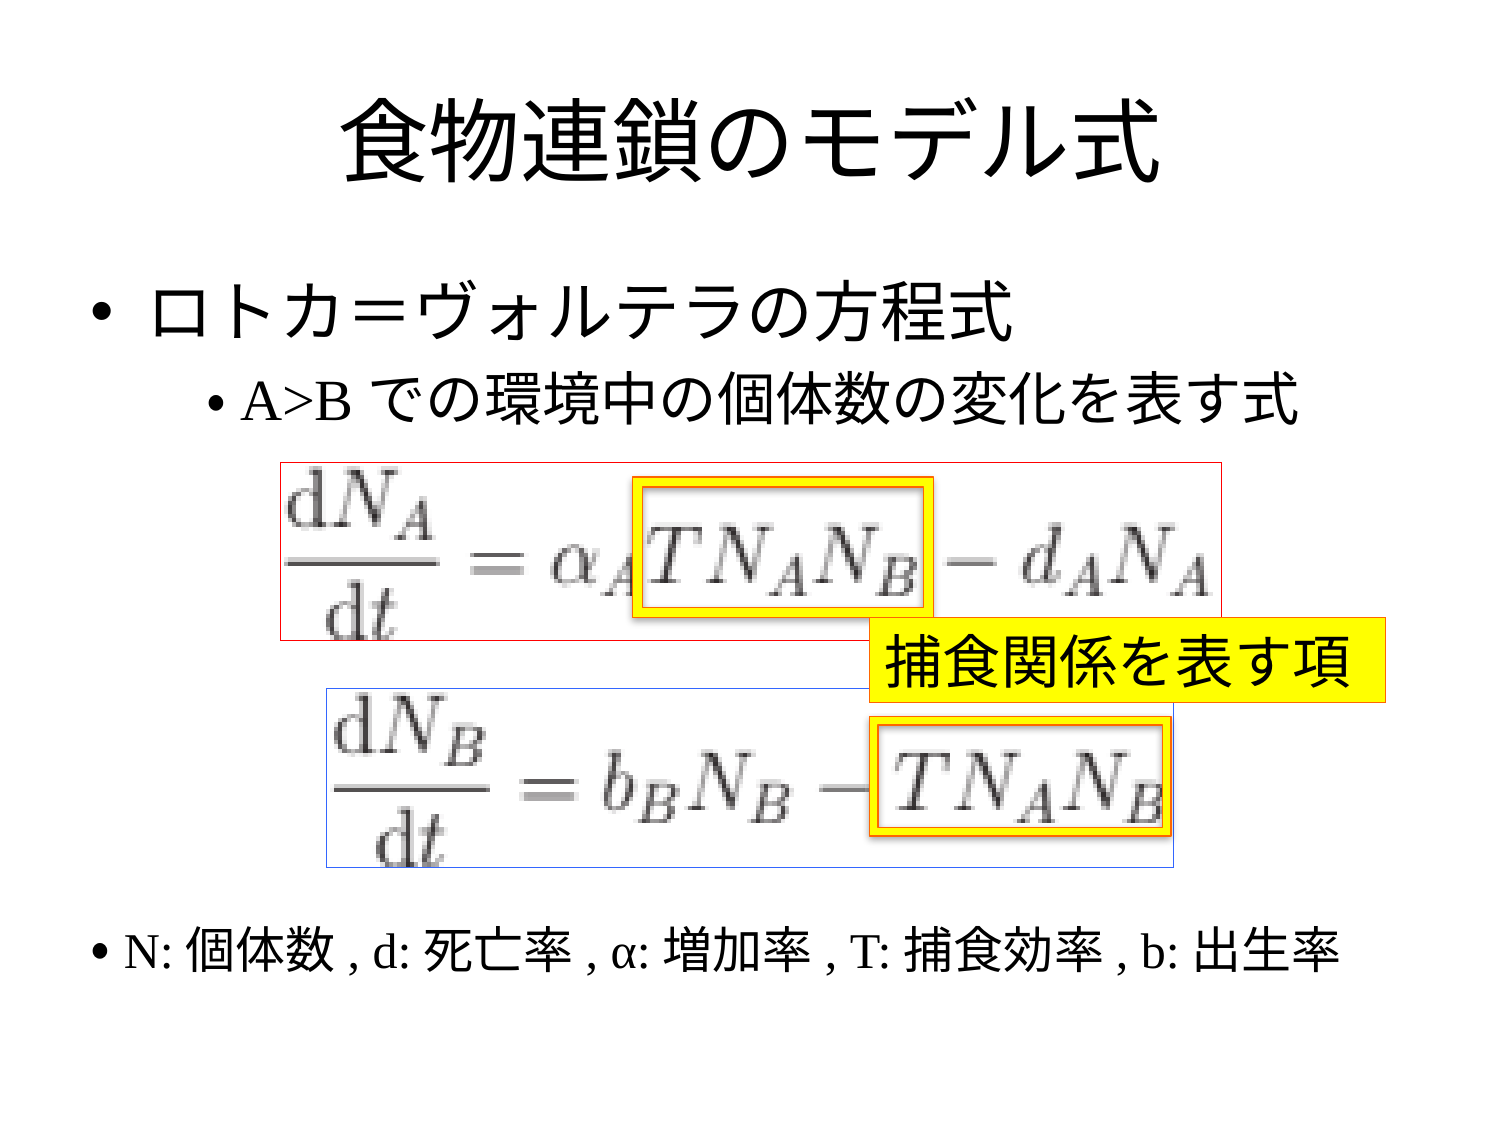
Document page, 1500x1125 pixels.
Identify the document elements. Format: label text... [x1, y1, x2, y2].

text_box 捕食関係を表す項 [869, 617, 1386, 703]
title 食物連鎖のモデル式 [75, 45, 1425, 233]
picture [280, 461, 1223, 641]
list ロトカ＝ヴォルテラの方程式 ・A>Bでの環境中の個体数の変化を表す式 ・N:個体数, d:死亡率, α:増加率, T:捕食効率, b:出生率 [75, 262, 1425, 1057]
picture [326, 688, 1174, 868]
